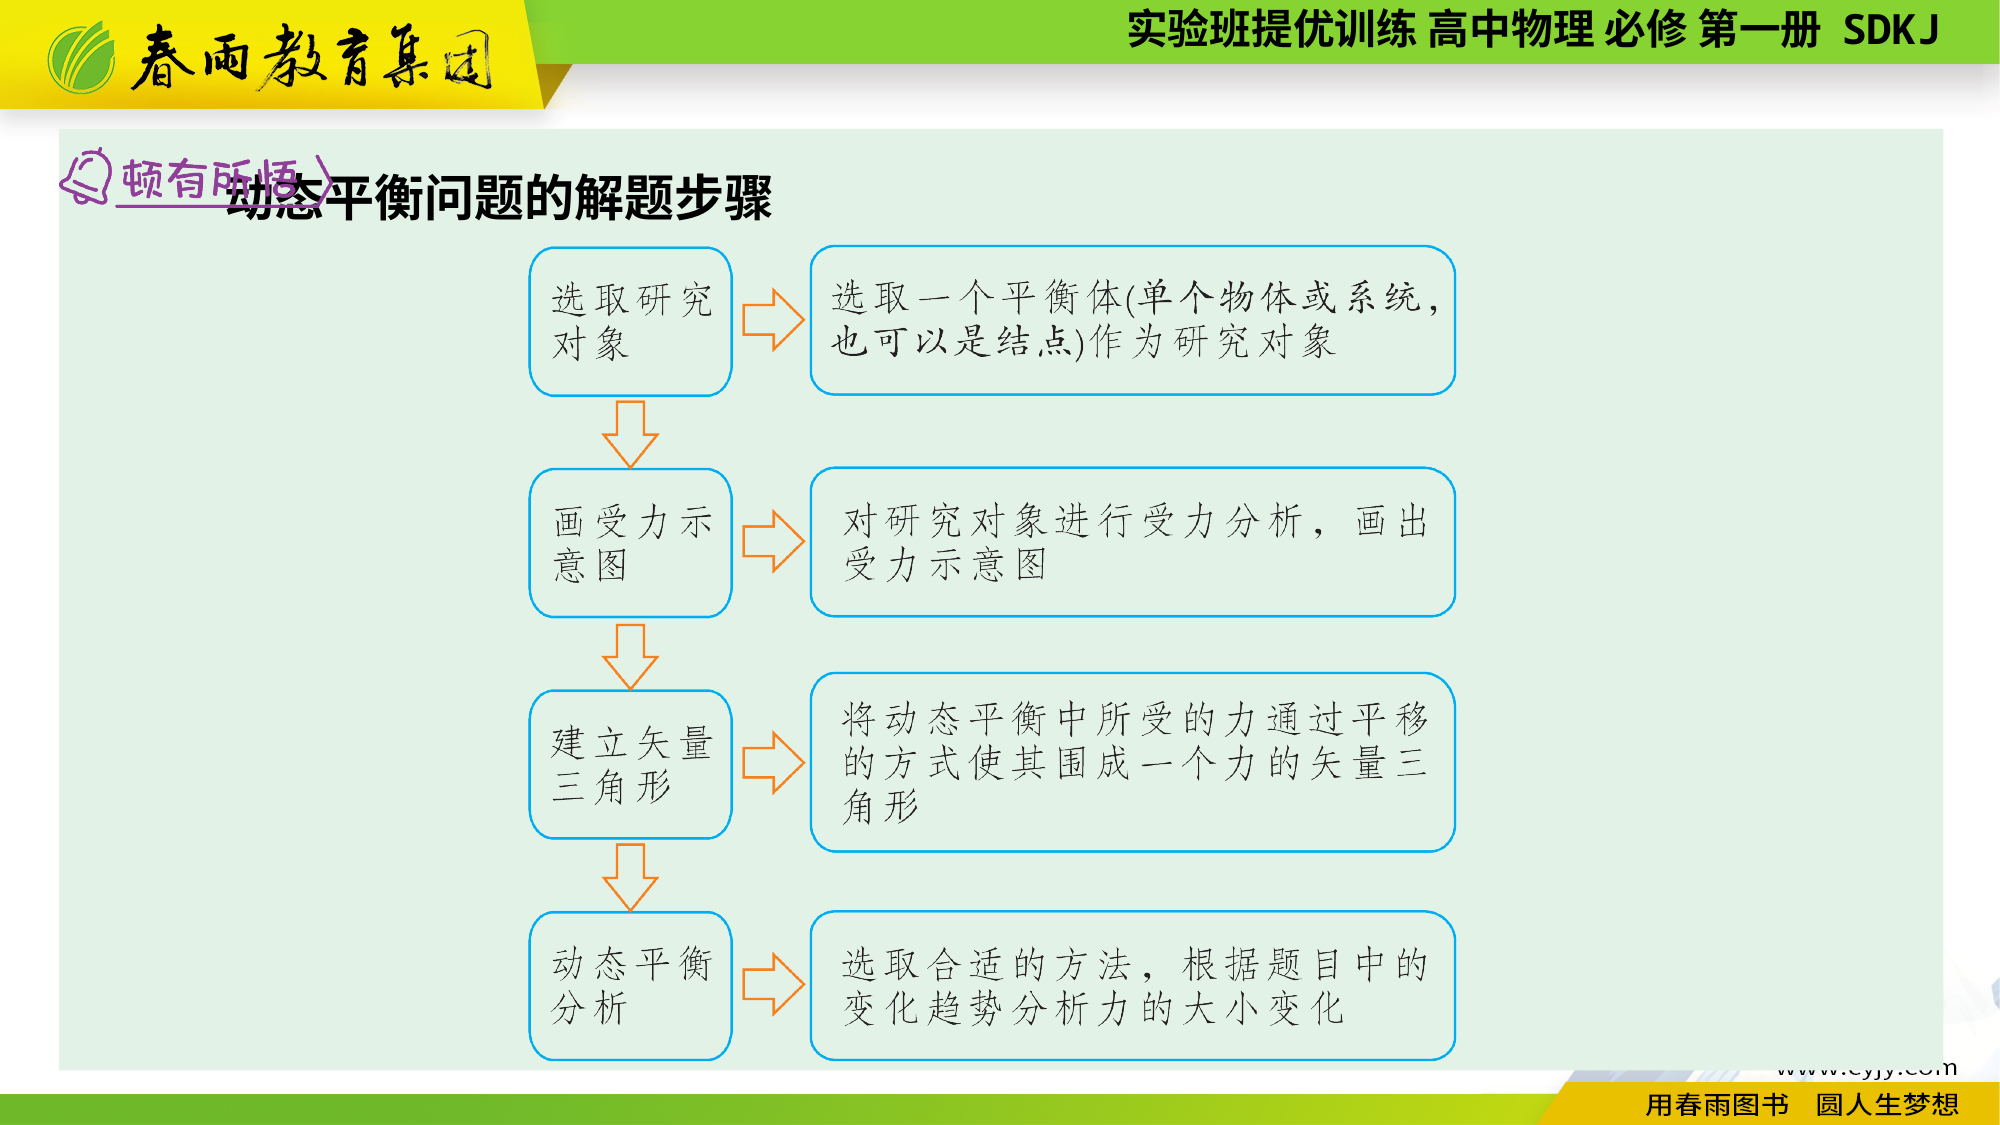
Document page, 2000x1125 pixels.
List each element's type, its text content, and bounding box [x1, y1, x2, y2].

list 动态平衡问题的解题步骤 [59, 128, 1944, 1071]
picture [0, 0, 2000, 1125]
